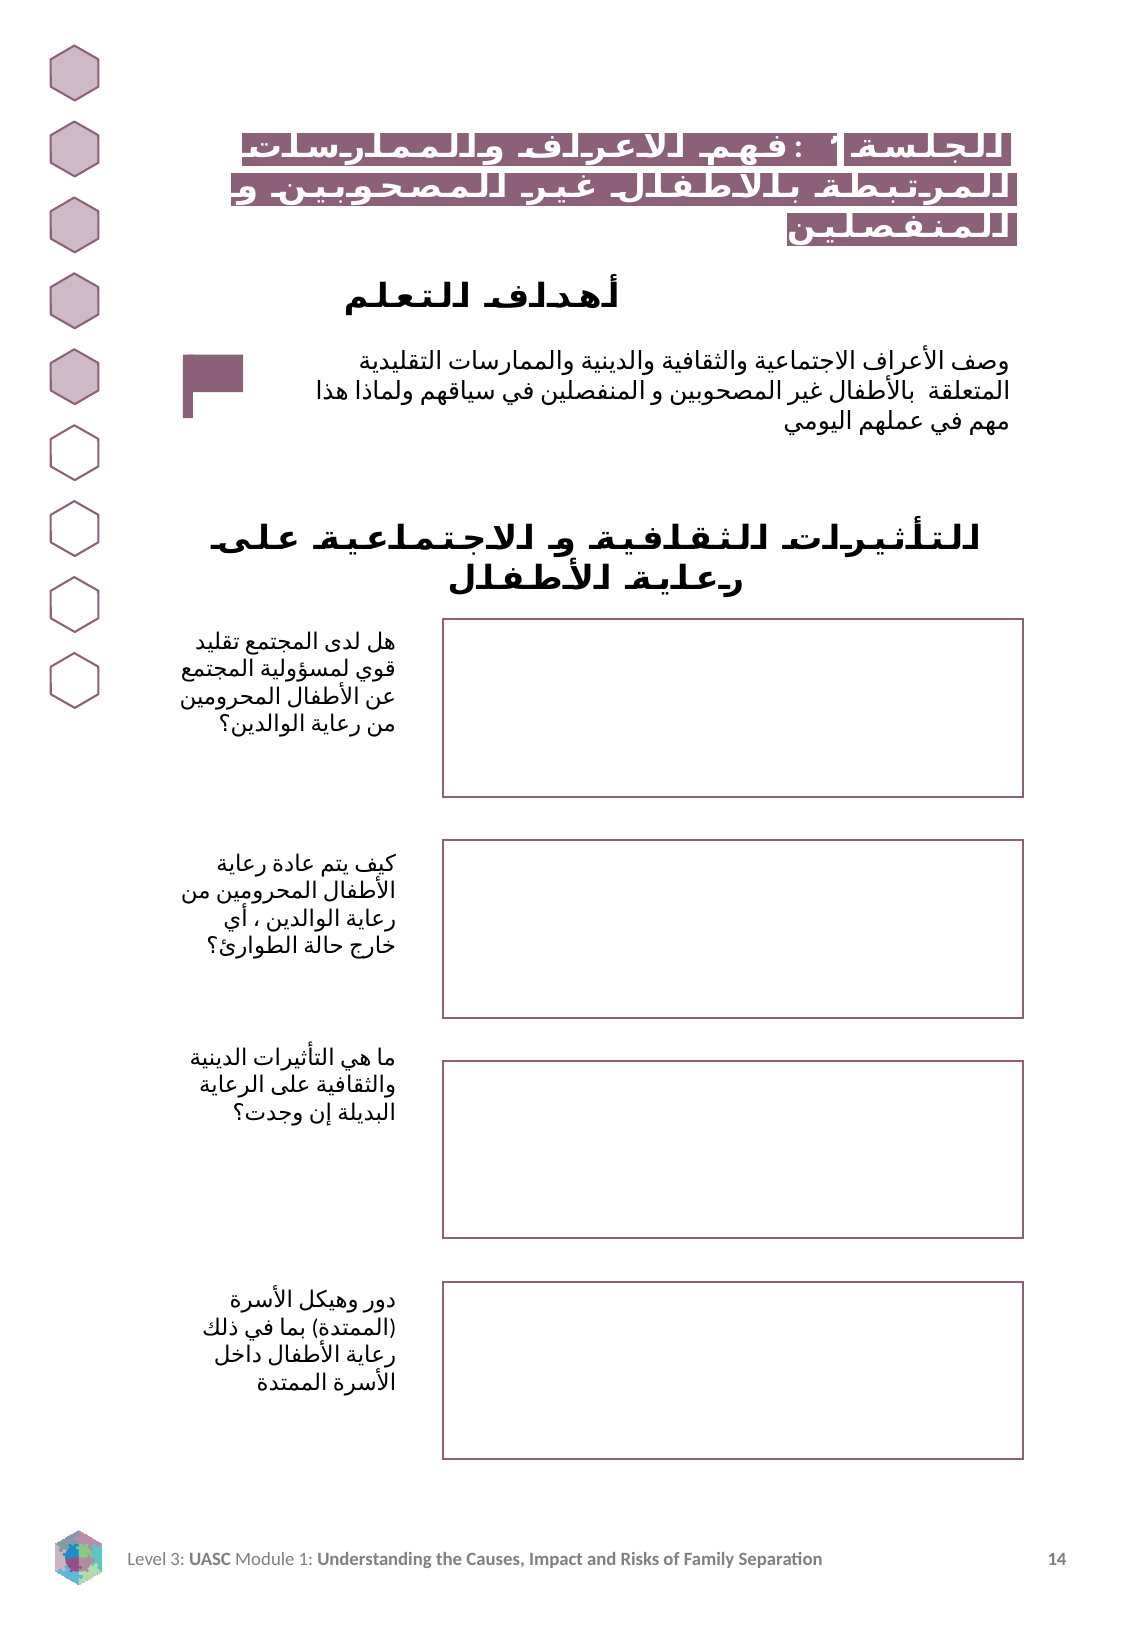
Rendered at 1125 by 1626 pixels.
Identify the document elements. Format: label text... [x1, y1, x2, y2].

text_box [48, 423, 101, 482]
text_box كيف يتم عادة رعاية الأطفال المحرومين من رعاية الوالدين ، أي خارج حالة الطوارئ؟ [163, 841, 412, 966]
text_box [48, 43, 101, 103]
text_box [48, 347, 101, 406]
text_box [48, 195, 101, 255]
text_box [442, 619, 1024, 797]
text_box [48, 119, 101, 179]
text_box [48, 271, 101, 331]
text_box أهداف التعلم [161, 266, 968, 322]
text_box هل لدى المجتمع تقليد قوي لمسؤولية المجتمع عن الأطفال المحرومين من رعاية الوالدين؟ [163, 618, 412, 744]
text_box التأثيرات الثقافية و الاجتماعية على رعاية الأطفال [163, 508, 1028, 604]
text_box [182, 354, 244, 419]
text_box [48, 575, 101, 634]
text_box وصف الأعراف الاجتماعية والثقافية والدينية والممارسات التقليدية المتعلقة بالأطفال غير المصحوبين و المنفصلين في سياقهم ولماذا هذا مهم في عملهم اليومي [264, 336, 1026, 442]
text_box [442, 1060, 1024, 1239]
text_box [48, 651, 101, 710]
text_box دور وهيكل الأسرة (الممتدة) بما في ذلك رعاية الأطفال داخل الأسرة الممتدة [163, 1277, 412, 1403]
picture [55, 1530, 102, 1585]
text_box الجلسة ٣ :فهم الأعراف والممارسات المرتبطة بالأطفال غير المصحوبين و المنفصلين [161, 116, 1026, 252]
text_box ما هي التأثيرات الدينية والثقافية على الرعاية البديلة إن وجدت؟ [163, 1034, 412, 1133]
text_box [442, 1281, 1024, 1460]
text_box [48, 499, 101, 558]
text_box [442, 840, 1024, 1018]
